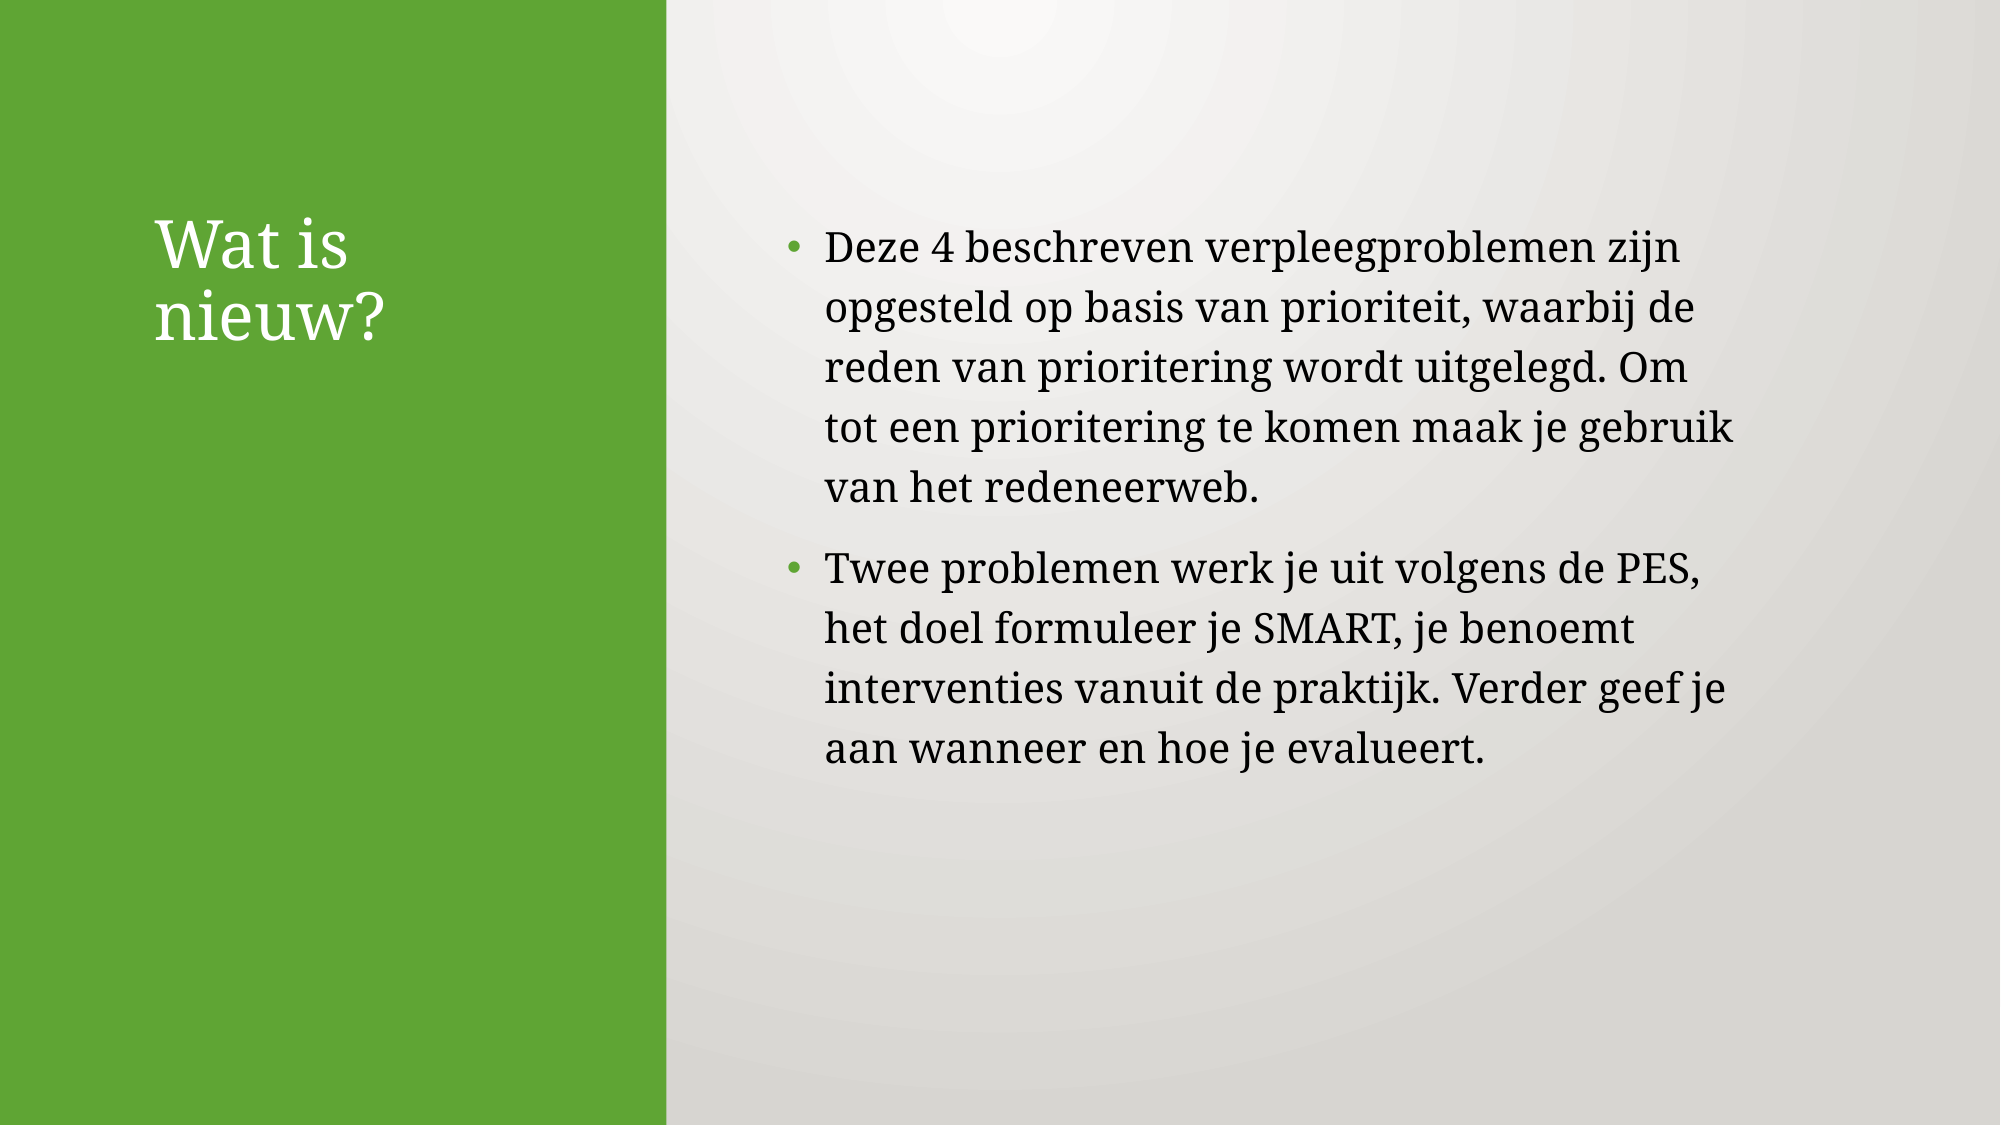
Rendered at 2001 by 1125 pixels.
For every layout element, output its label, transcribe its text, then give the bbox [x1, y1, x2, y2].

text_box [668, 0, 2000, 1125]
list Deze 4 beschreven verpleegproblemen zijn opgesteld op basis van prioriteit, waarbij de reden van prioritering wordt uitgelegd. Om tot een prioritering te komen maak je gebruik van het redeneerweb. Twee problemen werk je uit volgens de PES, het doel formuleer je SMART, je benoemt interventies vanuit de praktijk. Verder geef je aan wanneer en hoe je evalueert. [771, 203, 1762, 1010]
text_box [0, 0, 668, 1125]
title Wat is nieuw? [139, 203, 587, 956]
